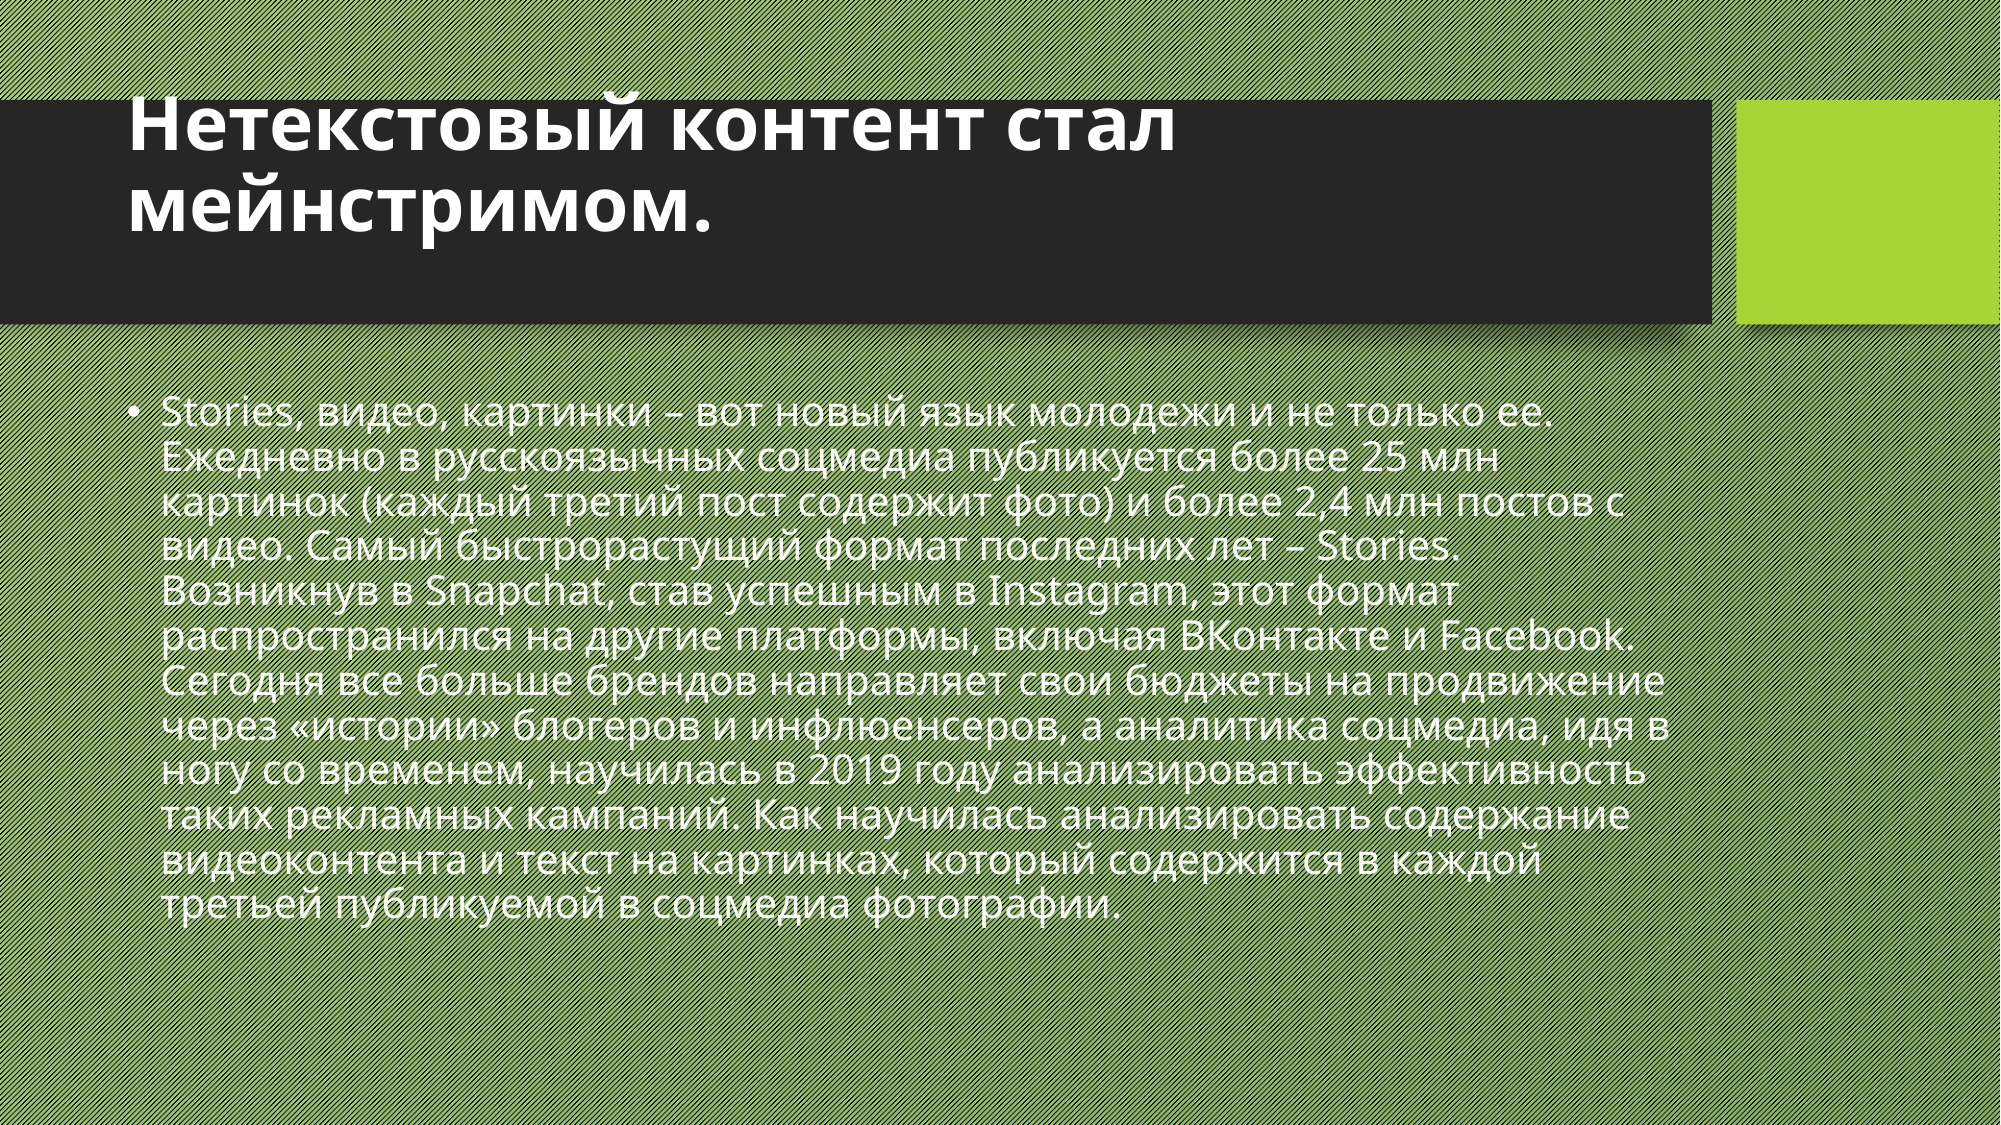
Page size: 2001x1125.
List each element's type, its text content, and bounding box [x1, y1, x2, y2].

title Нетекстовый контент стал мейнстримом. [111, 123, 1690, 301]
list Stories, видео, картинки – вот новый язык молодежи и не только ее. Ежедневно в русскоязычных соцмедиа публикуется более 25 млн картинок (каждый третий пост содержит фото) и более 2,4 млн постов с видео. Самый быстрорастущий формат последних лет – Stories. Возникнув в Snapchat, став успешным в Instagram, этот формат распространился на другие платформы, включая ВКонтакте и Facebook. Сегодня все больше брендов направляет свои бюджеты на продвижение через «истории» блогеров и инфлюенсеров, а аналитика соцмедиа, идя в ногу со временем, научилась в 2019 году анализировать эффективность таких рекламных кампаний. Как научилась анализировать содержание видеоконтента и текст на картинках, который содержится в каждой третьей публикуемой в соцмедиа фотографии. [111, 383, 1689, 974]
picture [0, 0, 2000, 1125]
